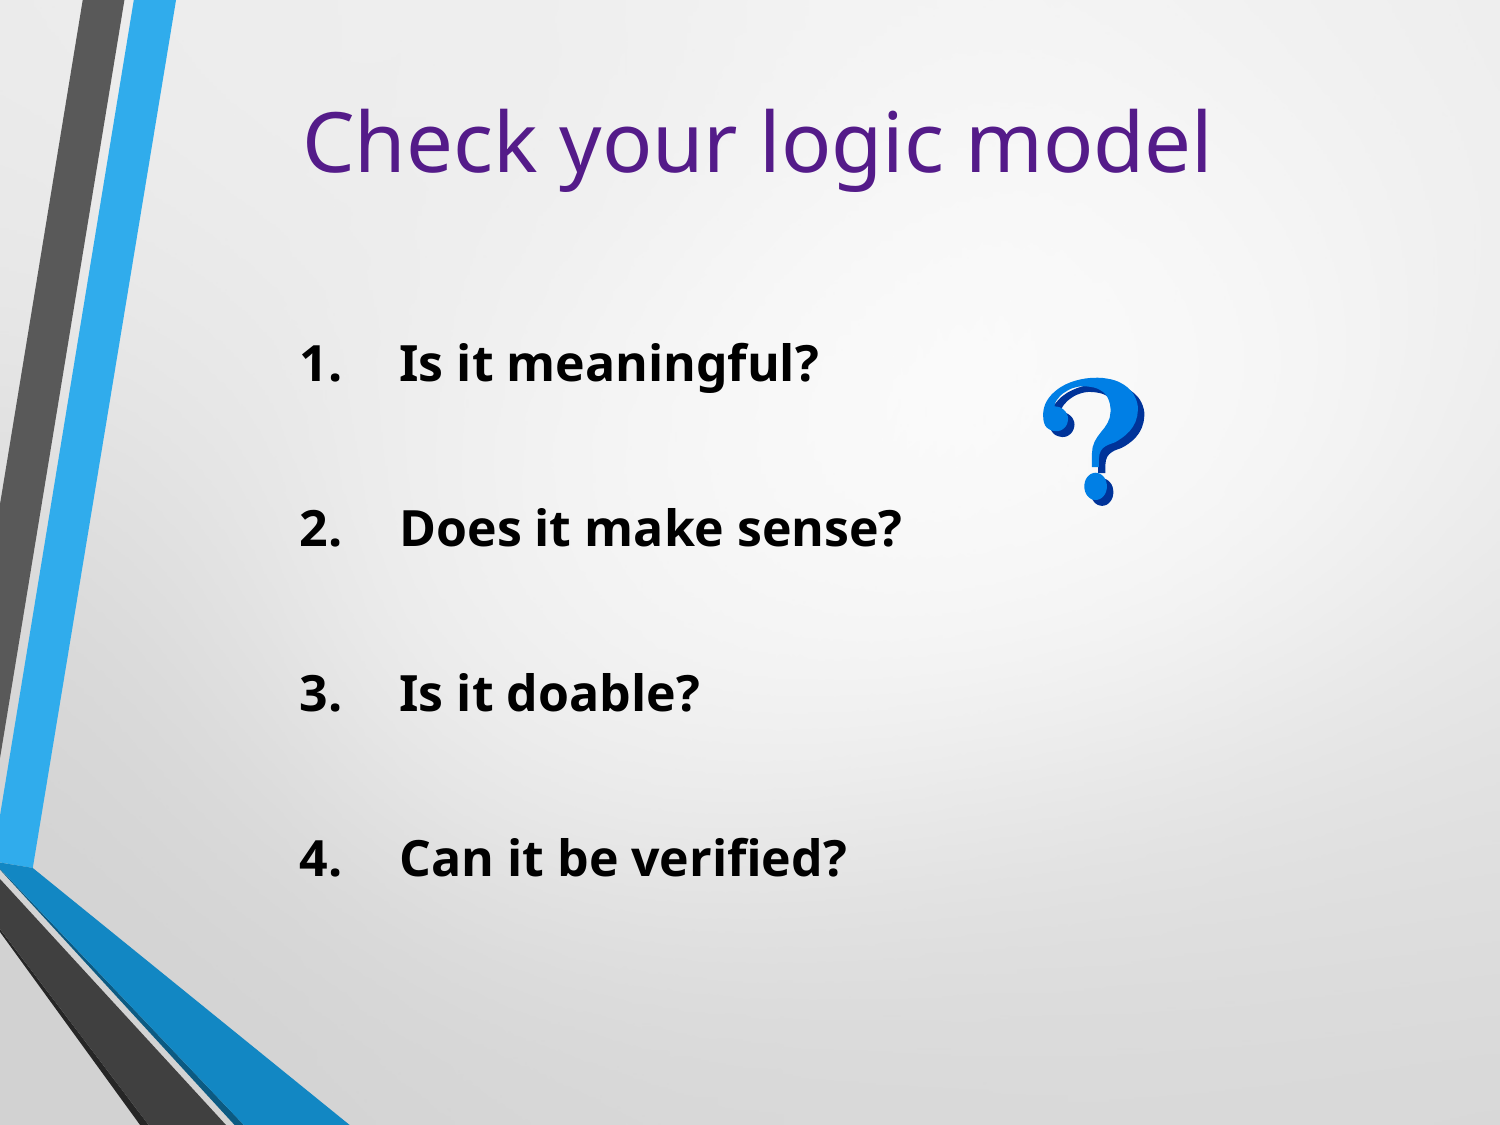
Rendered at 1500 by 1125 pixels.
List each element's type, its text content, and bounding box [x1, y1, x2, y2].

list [1042, 377, 1145, 507]
title Check your logic model [287, 45, 1288, 233]
list Is it meaningful? Does it make sense? Is it doable? Can it be verified? [284, 237, 1072, 981]
